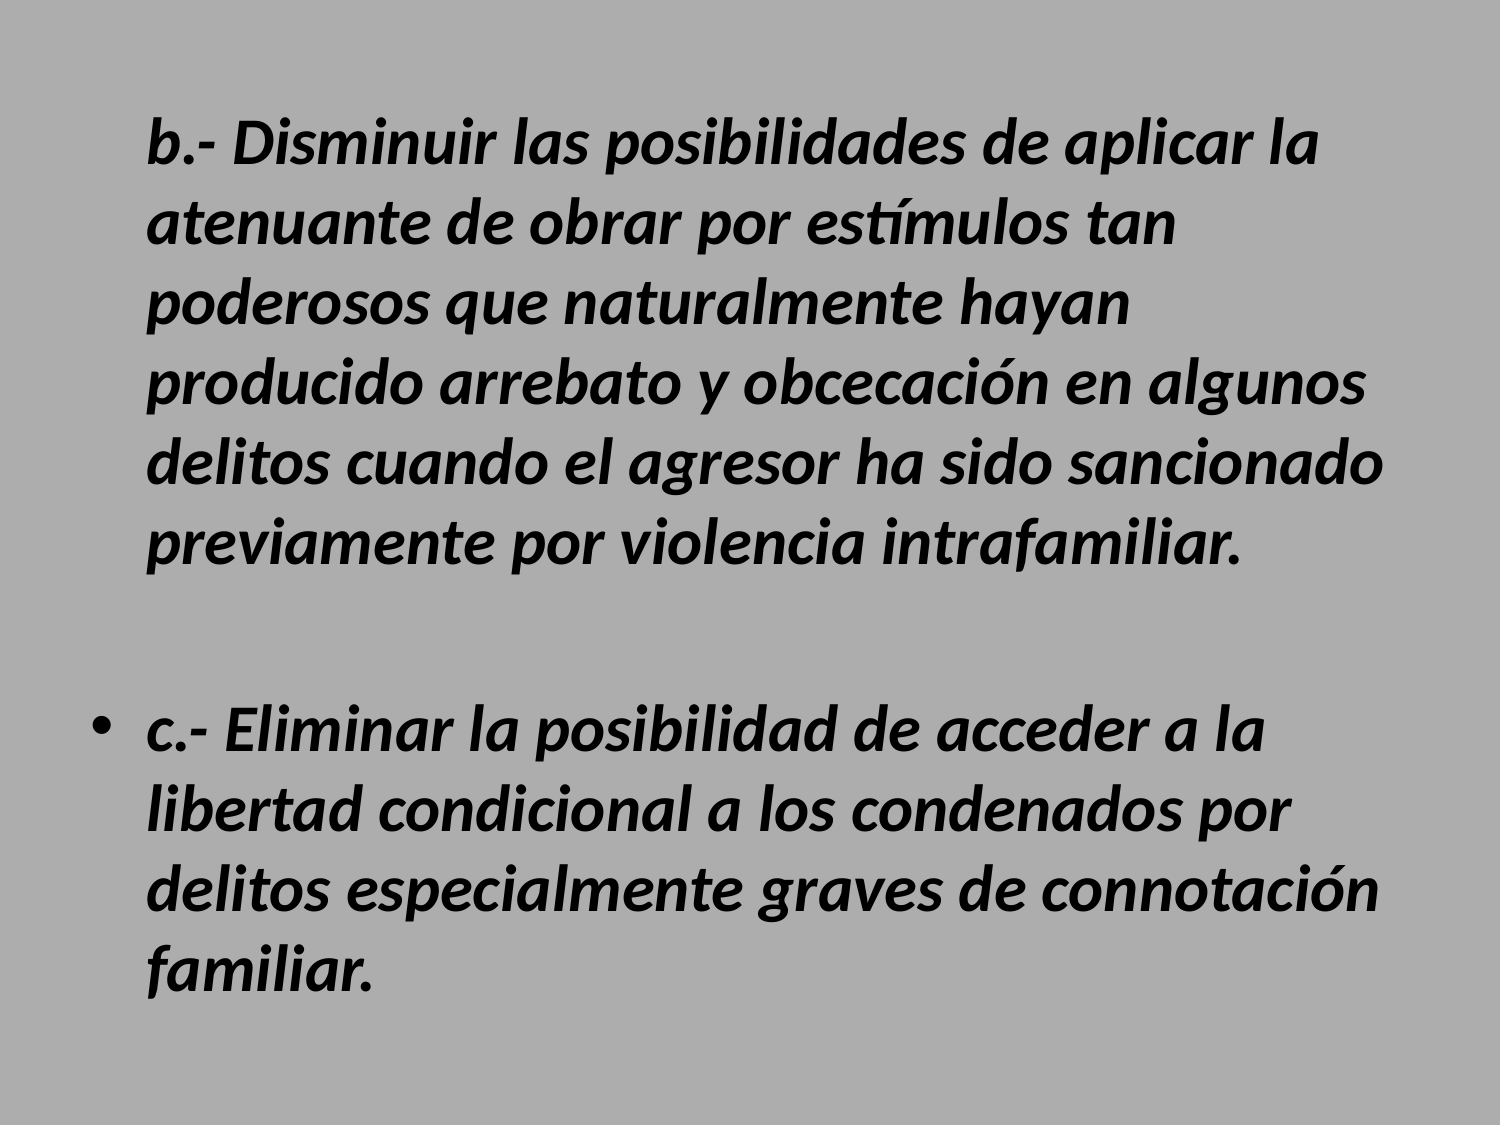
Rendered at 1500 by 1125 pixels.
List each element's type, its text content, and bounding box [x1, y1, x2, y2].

list b.- Disminuir las posibilidades de aplicar la atenuante de obrar por estímulos tan poderosos que naturalmente hayan producido arrebato y obcecación en algunos delitos cuando el agresor ha sido sancionado previamente por violencia intrafamiliar. c.- Eliminar la posibilidad de acceder a la libertad condicional a los condenados por delitos especialmente graves de connotación familiar. [75, 90, 1425, 1047]
